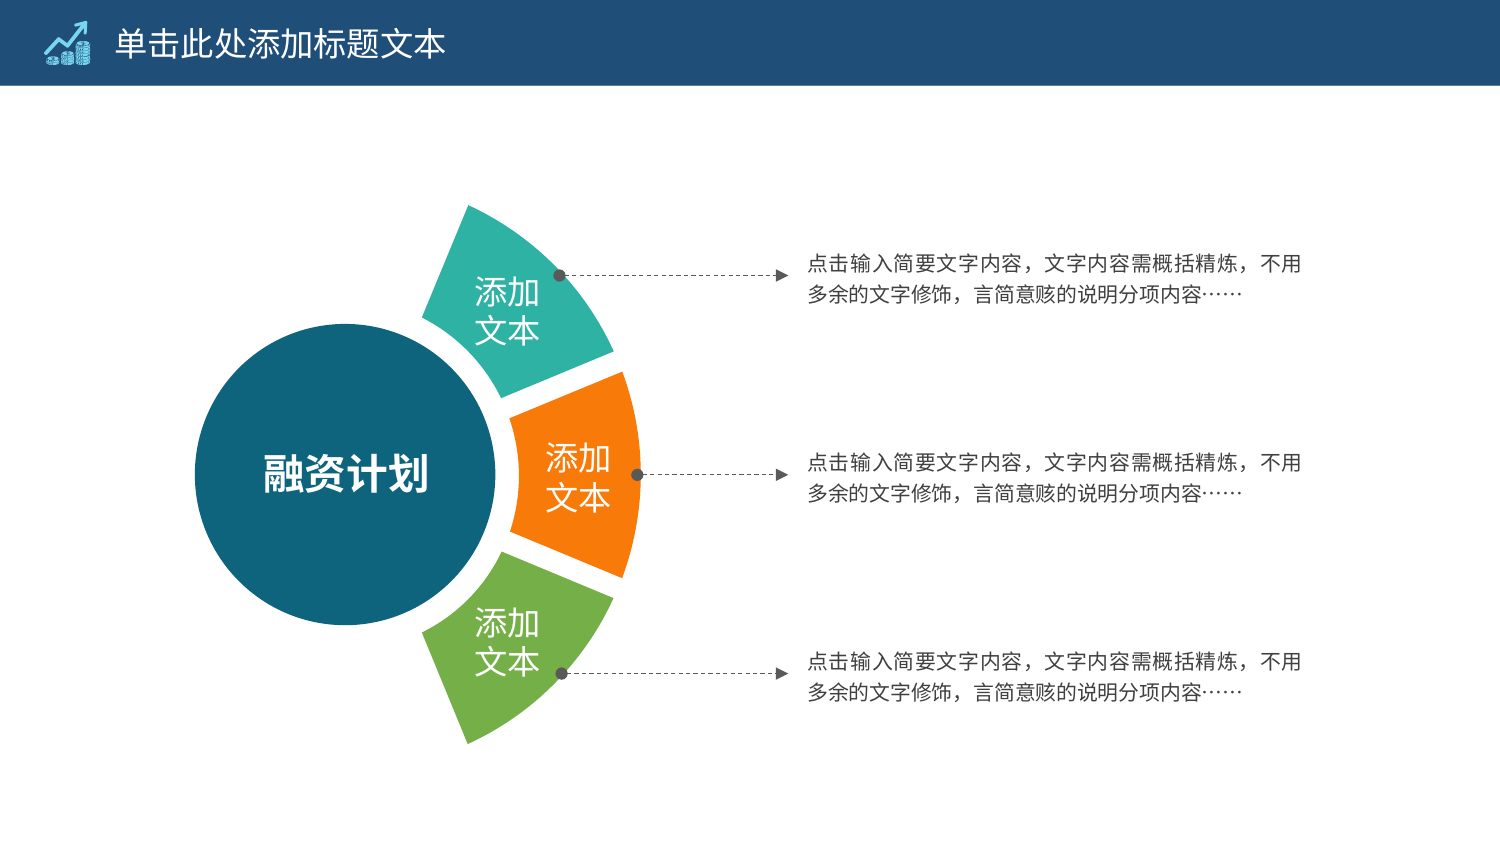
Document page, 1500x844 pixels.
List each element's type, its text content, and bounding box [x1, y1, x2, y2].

text_box 添加文本 [460, 601, 556, 682]
text_box 点击输入简要文字内容，文字内容需概括精炼，不用多余的文字修饰，言简意赅的说明分项内容…… [807, 243, 1303, 307]
text_box [61, 40, 91, 66]
picture [0, 0, 1500, 844]
text_box [46, 56, 60, 66]
text_box [421, 205, 559, 344]
text_box [509, 371, 641, 579]
text_box [467, 281, 614, 399]
text_box 添加文本 [530, 437, 627, 517]
text_box [421, 606, 558, 745]
text_box 点击输入简要文字内容，文字内容需概括精炼，不用多余的文字修饰，言简意赅的说明分项内容…… [807, 641, 1303, 705]
text_box 添加文本 [460, 270, 556, 351]
title 单击此处添加标题文本 [99, 20, 550, 66]
text_box 点击输入简要文字内容，文字内容需概括精炼，不用多余的文字修饰，言简意赅的说明分项内容…… [807, 443, 1303, 506]
text_box 融资计划 [248, 440, 445, 506]
text_box [44, 20, 88, 55]
text_box [466, 551, 614, 670]
text_box [194, 323, 496, 626]
